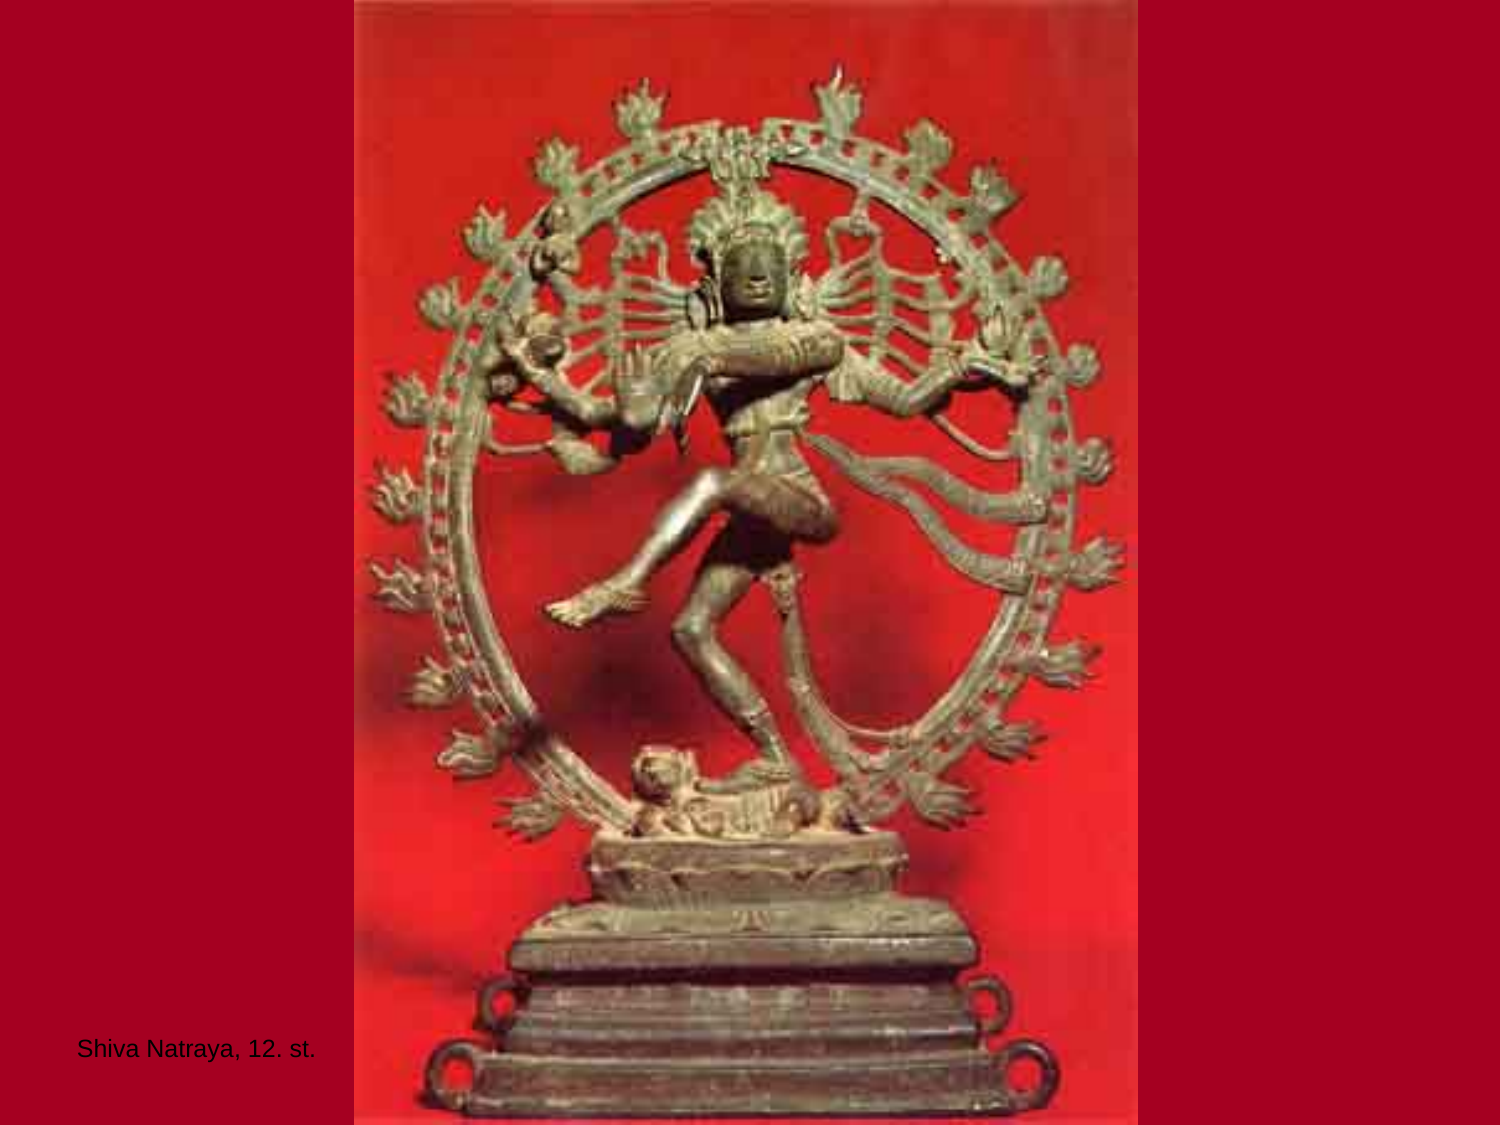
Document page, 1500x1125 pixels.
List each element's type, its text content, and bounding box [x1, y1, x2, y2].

picture [354, 0, 1138, 1125]
text_box Shiva Natraya, 12. st. [62, 1025, 332, 1070]
